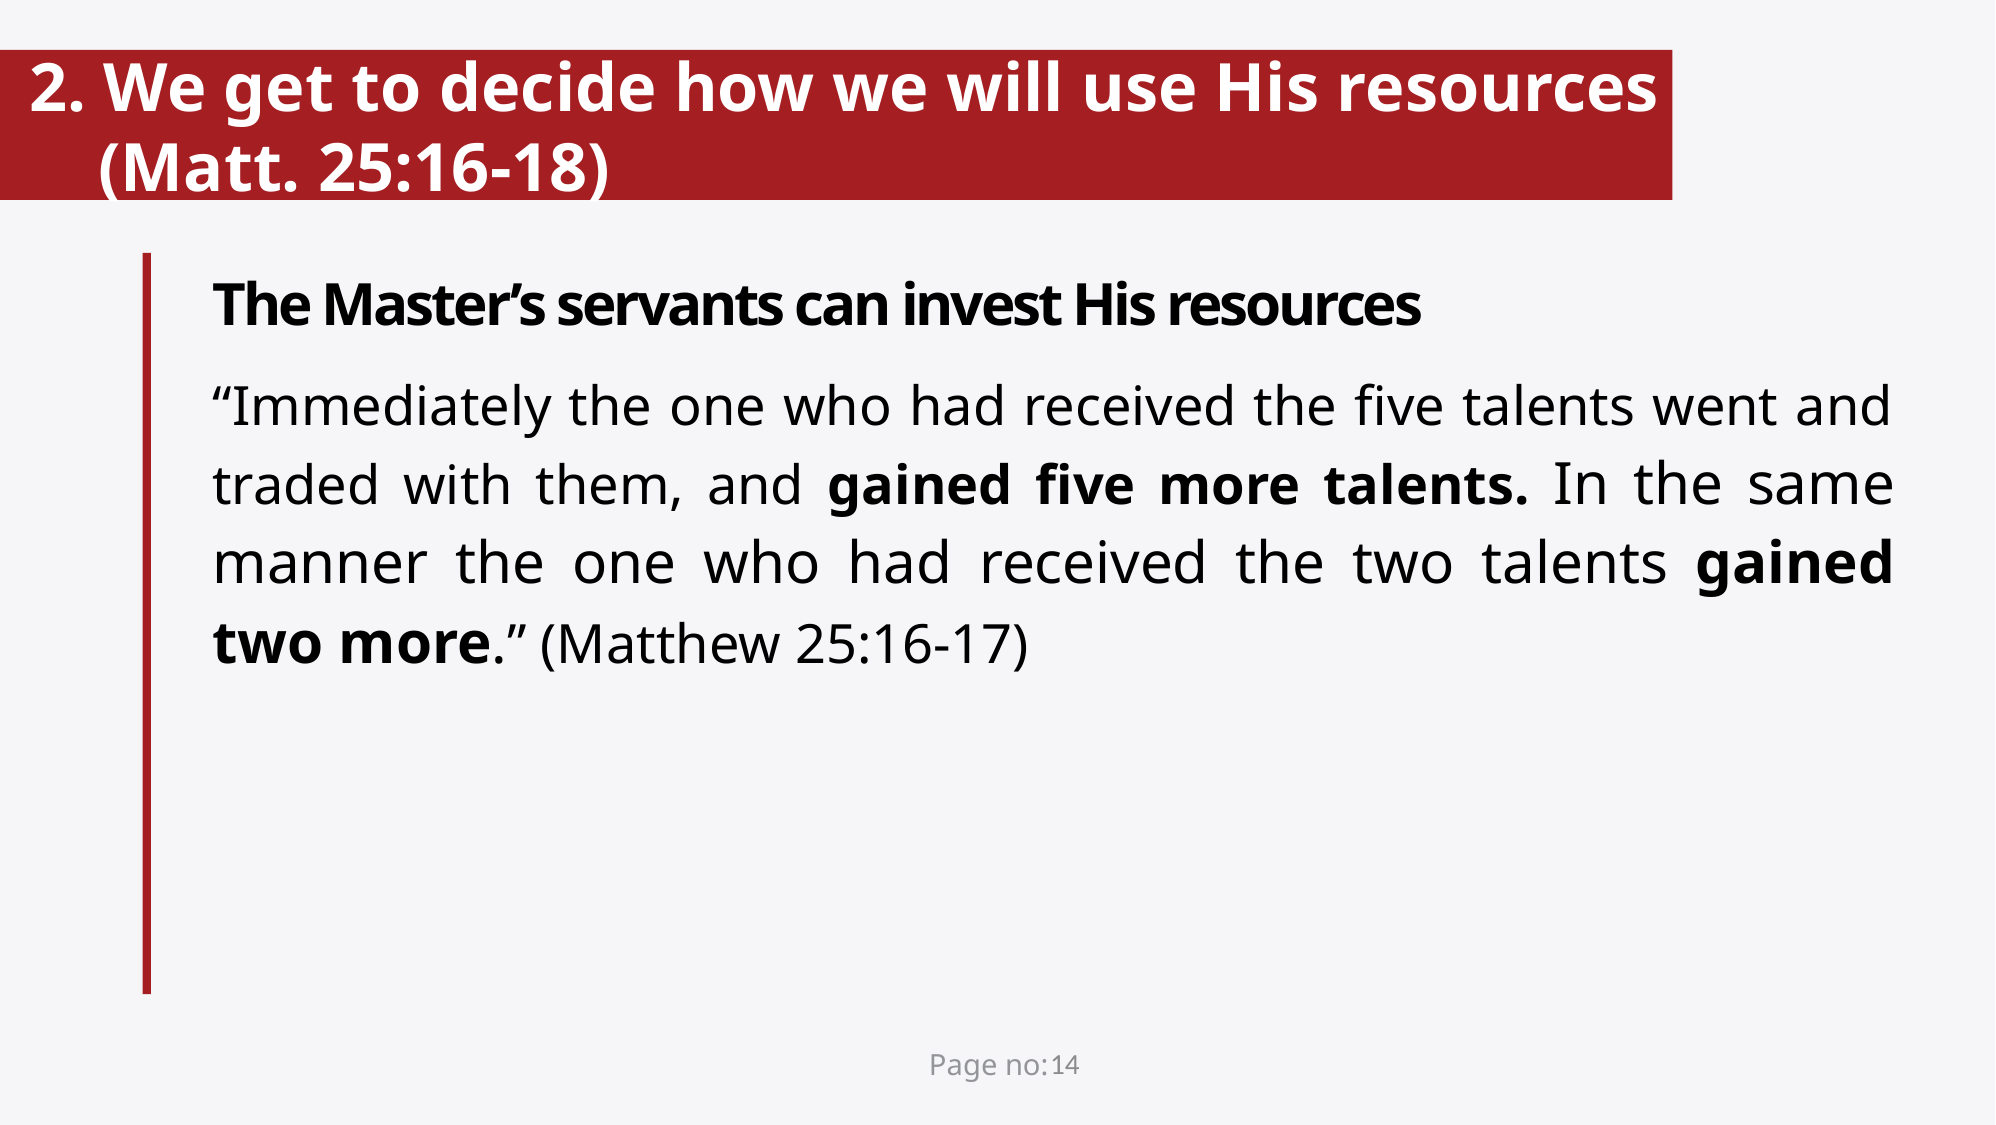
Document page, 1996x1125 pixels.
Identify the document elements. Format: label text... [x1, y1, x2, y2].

subtitle The Master’s servants can invest His resources “Immediately the one who had received the five talents went and traded with them, and gained five more talents. In the same manner the one who had received the two talents gained two more.” (Matthew 25:16-17) [197, 249, 1910, 1000]
text_box [1583, 188, 1675, 202]
title 2. We get to decide how we will use His resources (Matt. 25:16-18) [14, 62, 1810, 188]
text_box [1583, 48, 1675, 62]
